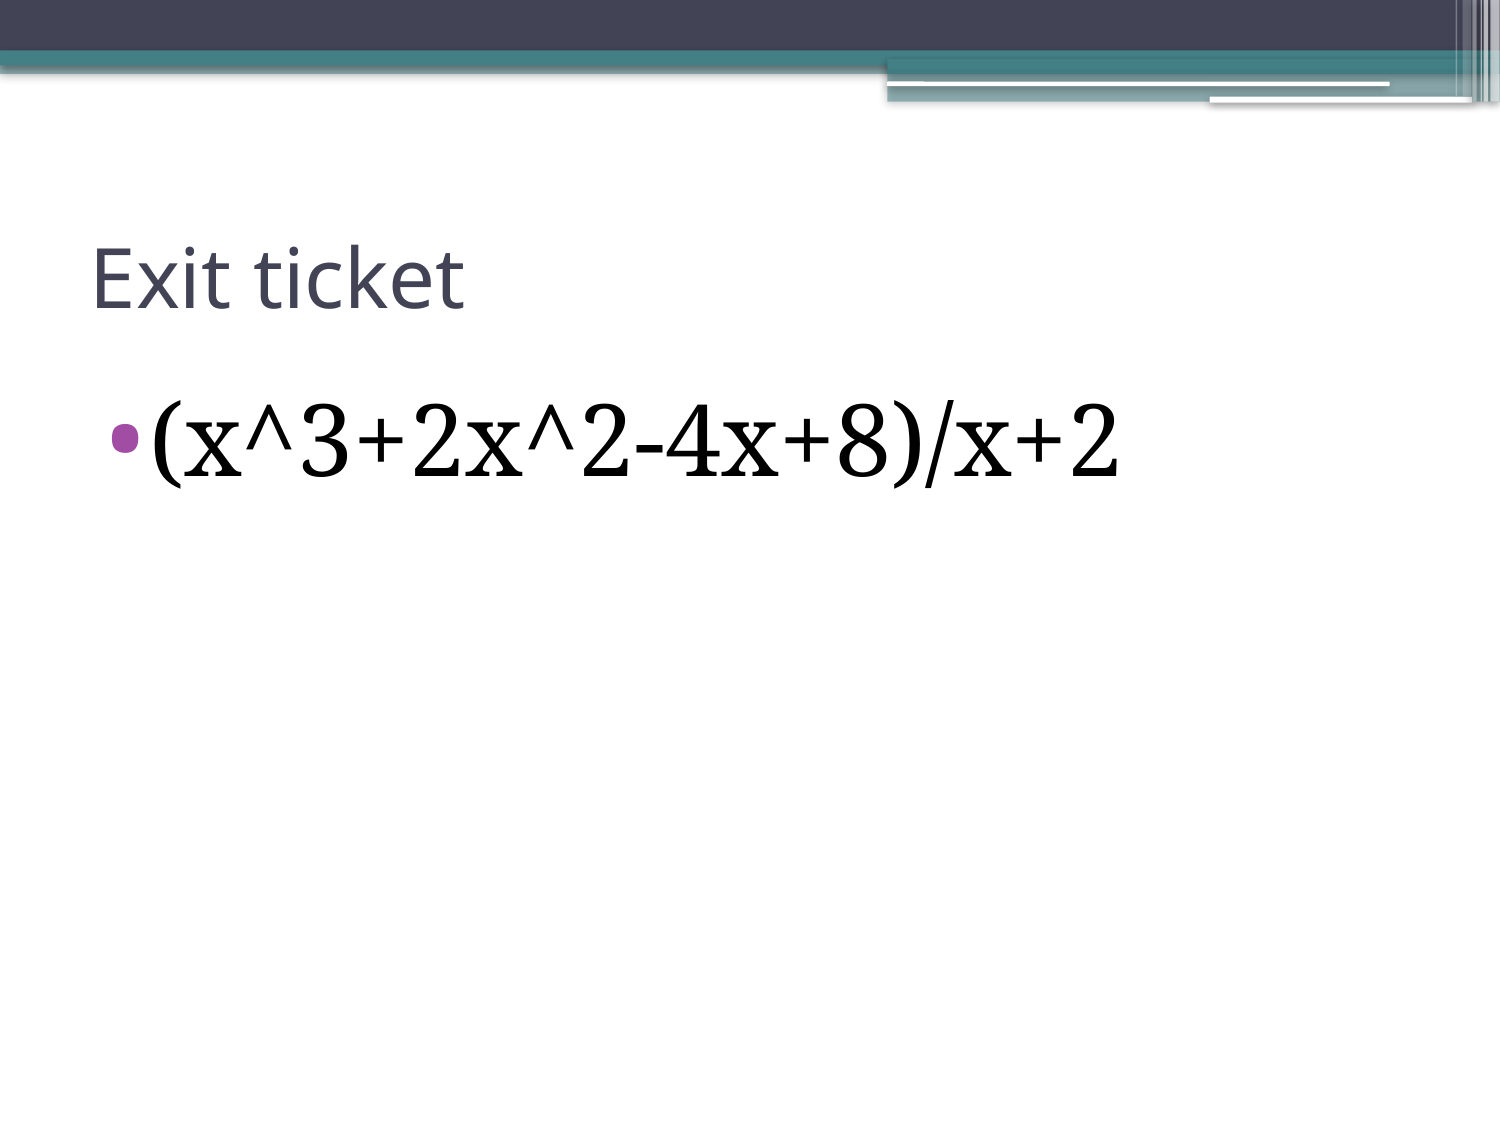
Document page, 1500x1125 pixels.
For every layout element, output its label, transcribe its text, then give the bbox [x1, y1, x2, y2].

list (x^3+2x^2-4x+8)/x+2 [75, 368, 1425, 1079]
title Exit ticket [75, 187, 1425, 363]
